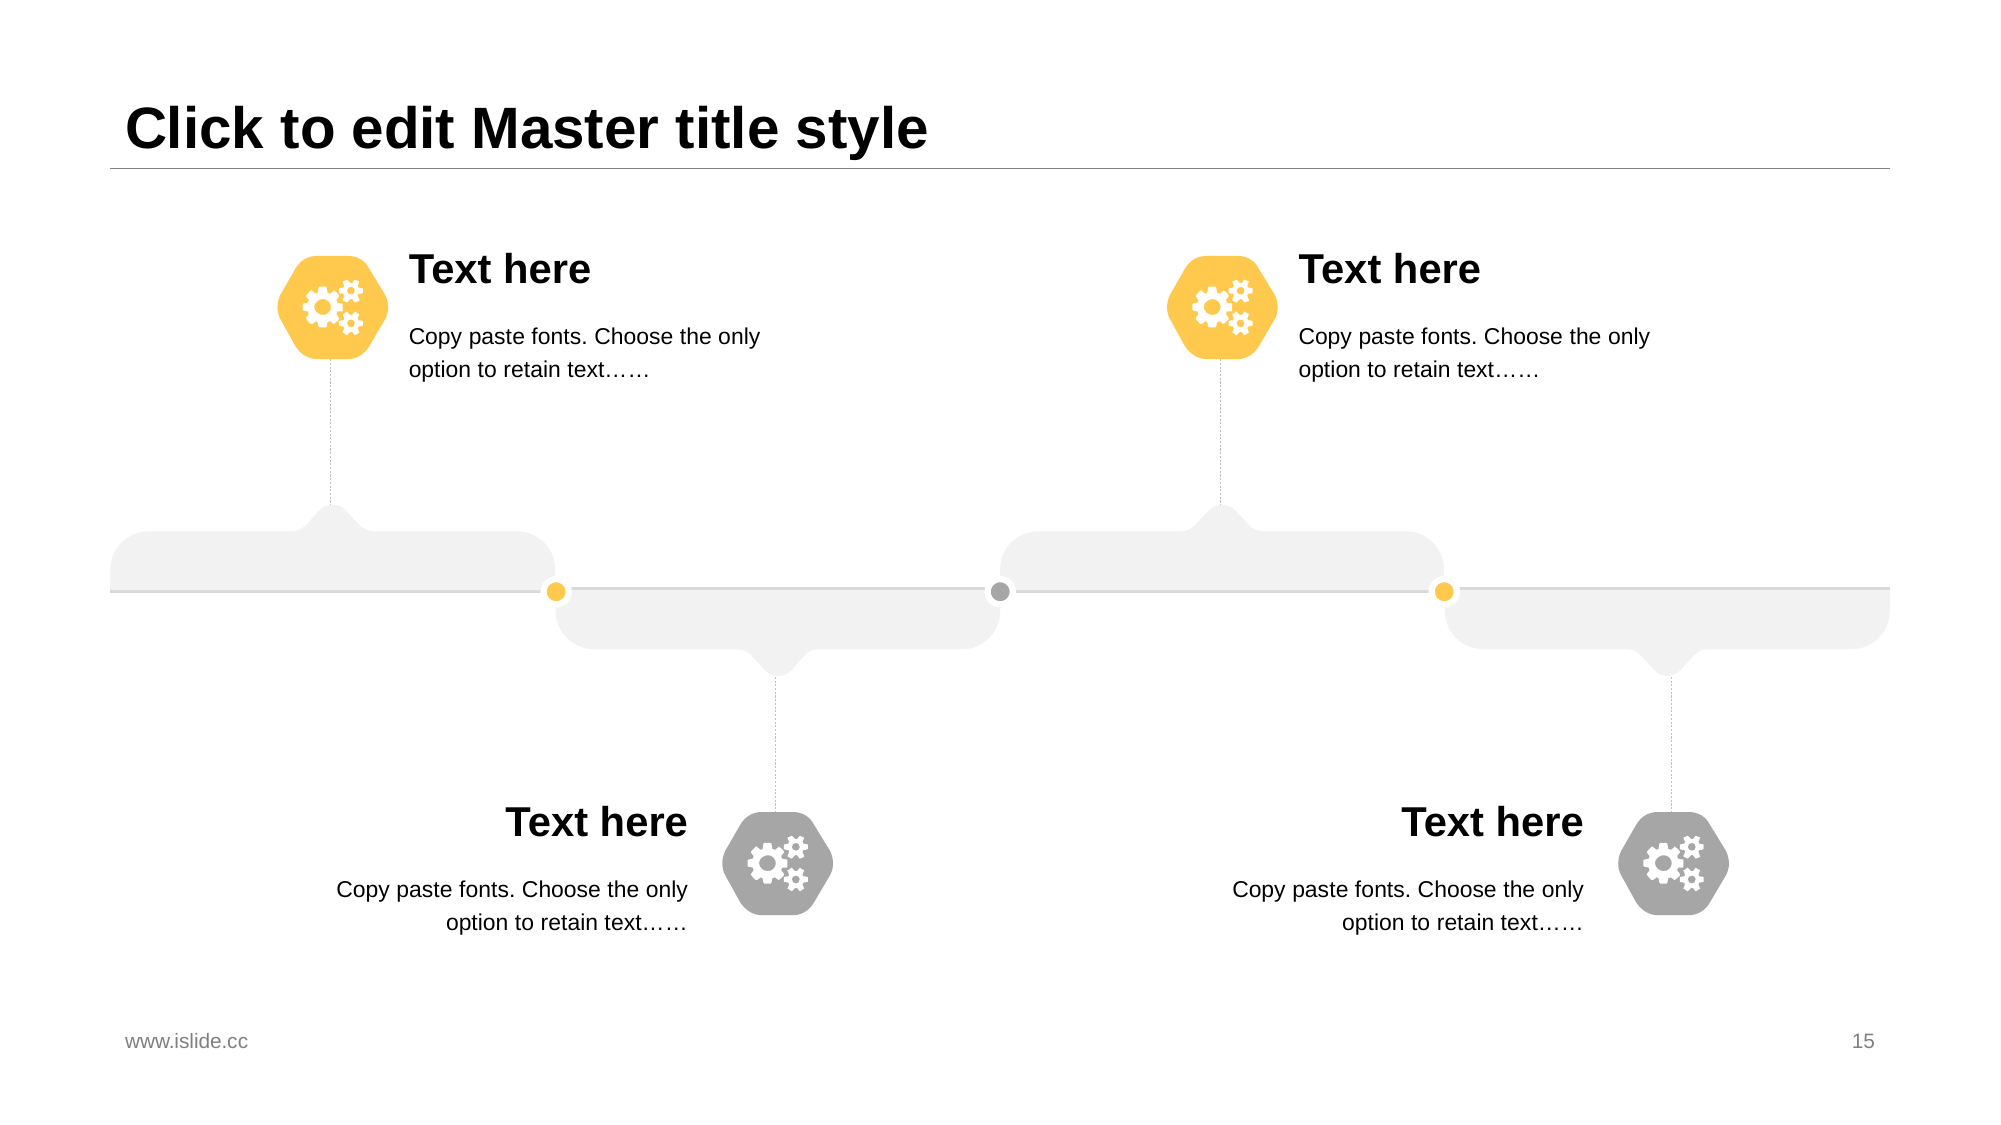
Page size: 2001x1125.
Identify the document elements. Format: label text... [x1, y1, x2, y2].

slide_number 15 [1412, 1023, 1890, 1058]
title Click to edit Master title style [109, 0, 1890, 169]
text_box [110, 224, 1890, 960]
footer www.islide.cc [109, 1023, 790, 1058]
